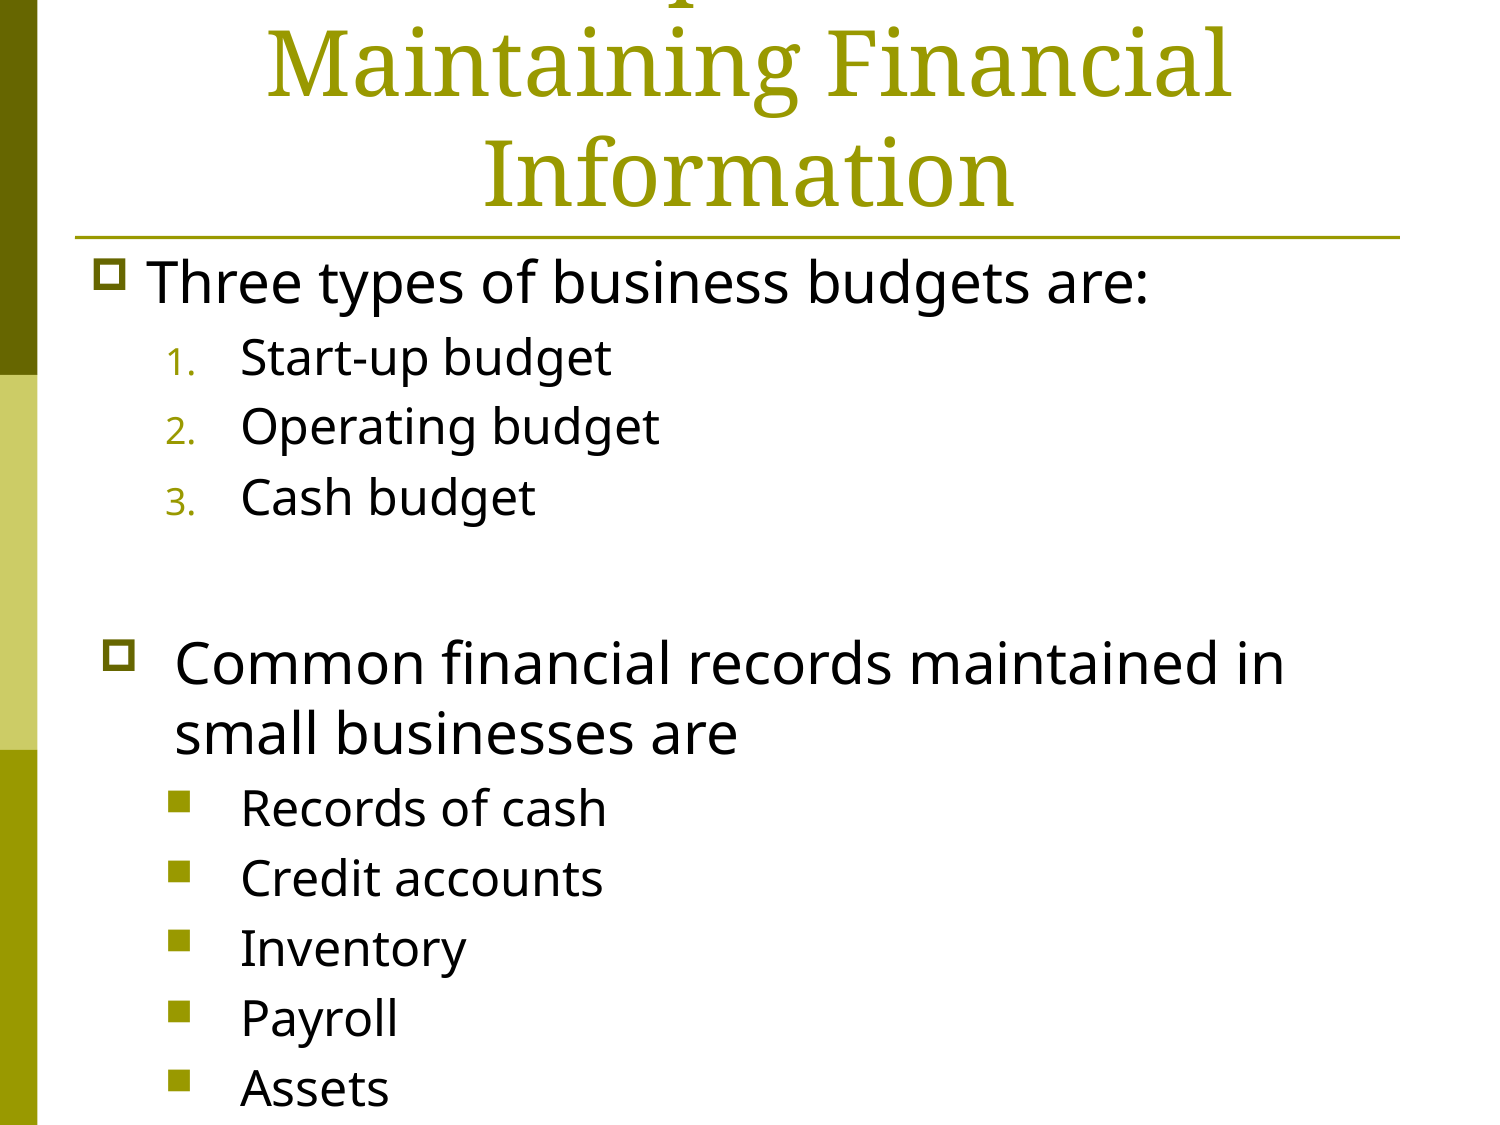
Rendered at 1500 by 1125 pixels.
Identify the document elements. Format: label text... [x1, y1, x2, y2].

title Chapter 14 Maintaining Financial Information [74, 45, 1426, 233]
list Three types of business budgets are: Start-up budget Operating budget Cash budget Common financial records maintained in small businesses are Records of cash Credit accounts Inventory Payroll Assets [74, 237, 1426, 981]
